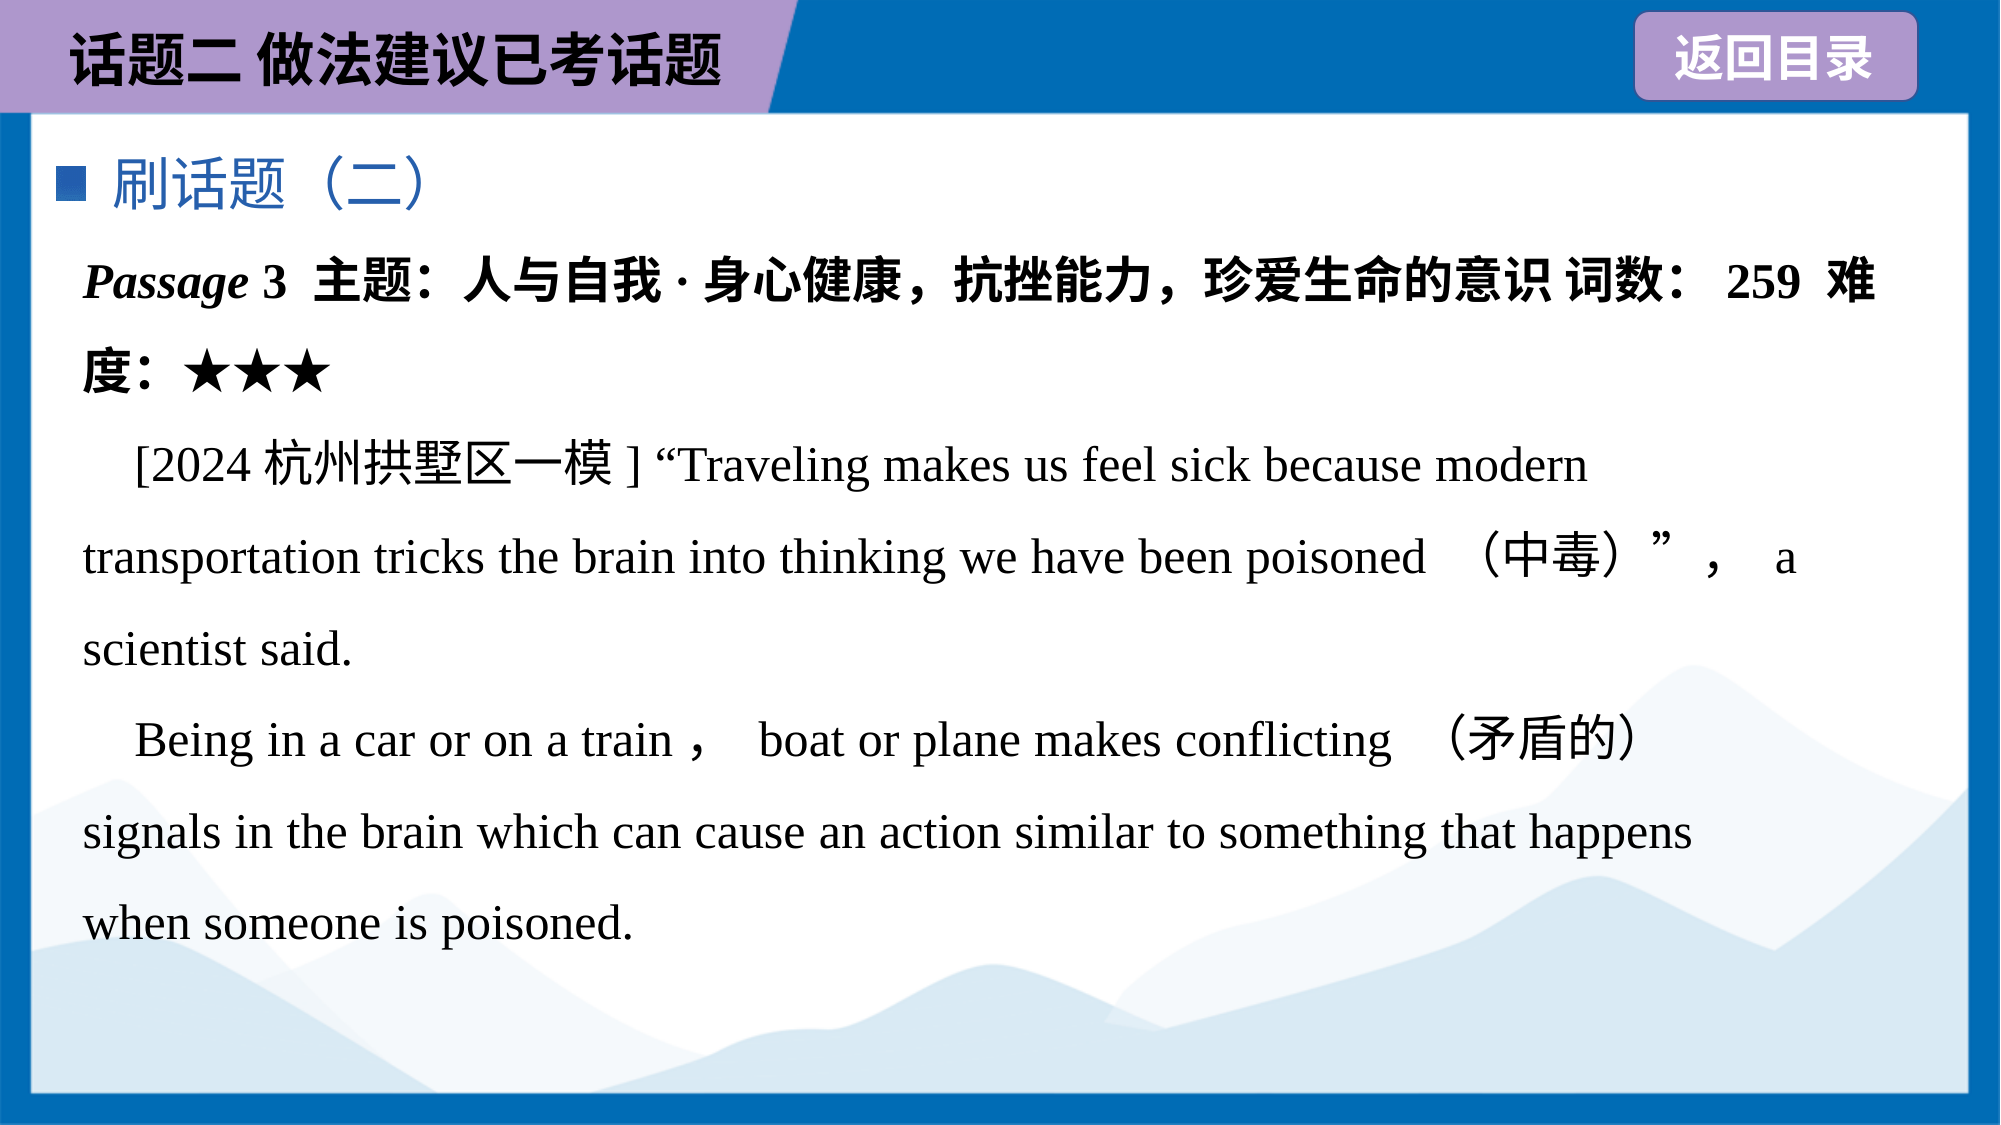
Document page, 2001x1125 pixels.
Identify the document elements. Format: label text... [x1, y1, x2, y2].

picture [0, 0, 2000, 1125]
text_box 刷话题（二） [112, 146, 1917, 216]
text_box Passage 3 主题：人与自我·身心健康，抗挫能力，珍爱生命的意识 词数：259 难 度：★★★ [2024杭州拱墅区一模] “Traveling makes us feel sick because modern transportation tricks the brain into thinking we have been poisoned （中毒）”， a scientist said. Being in a car or on a train， boat or plane makes conflicting （矛盾的） signals in the brain which can cause an action similar to something that happens when someone is poisoned. [82, 216, 1917, 950]
